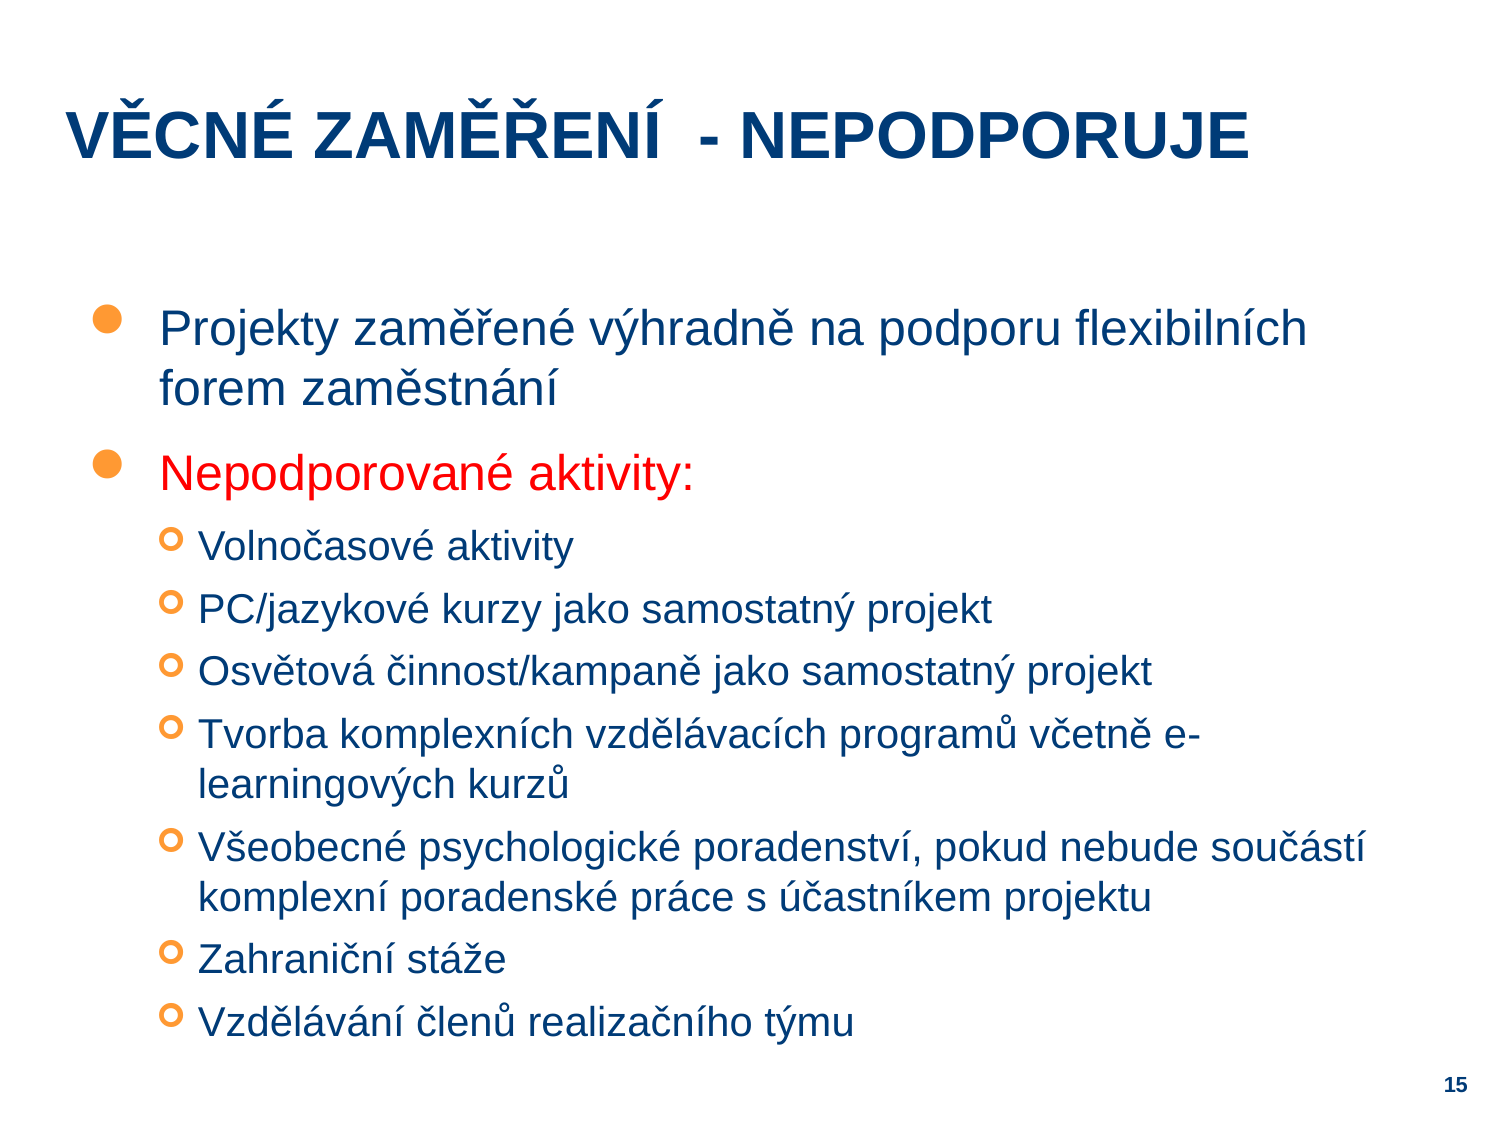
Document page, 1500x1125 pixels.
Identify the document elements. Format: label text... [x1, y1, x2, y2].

title Věcné zaměření - nepodporuje [59, 42, 1441, 220]
list Projekty zaměřené výhradně na podporu flexibilních forem zaměstnání Nepodporované aktivity: Volnočasové aktivity PC/jazykové kurzy jako samostatný projekt Osvětová činnost/kampaně jako samostatný projekt Tvorba komplexních vzdělávacích programů včetně e-learningových kurzů Všeobecné psychologické poradenství, pokud nebude součástí komplexní poradenské práce s účastníkem projektu Zahraniční stáže Vzdělávání členů realizačního týmu [88, 295, 1412, 1004]
slide_number 15 [1417, 1068, 1495, 1099]
